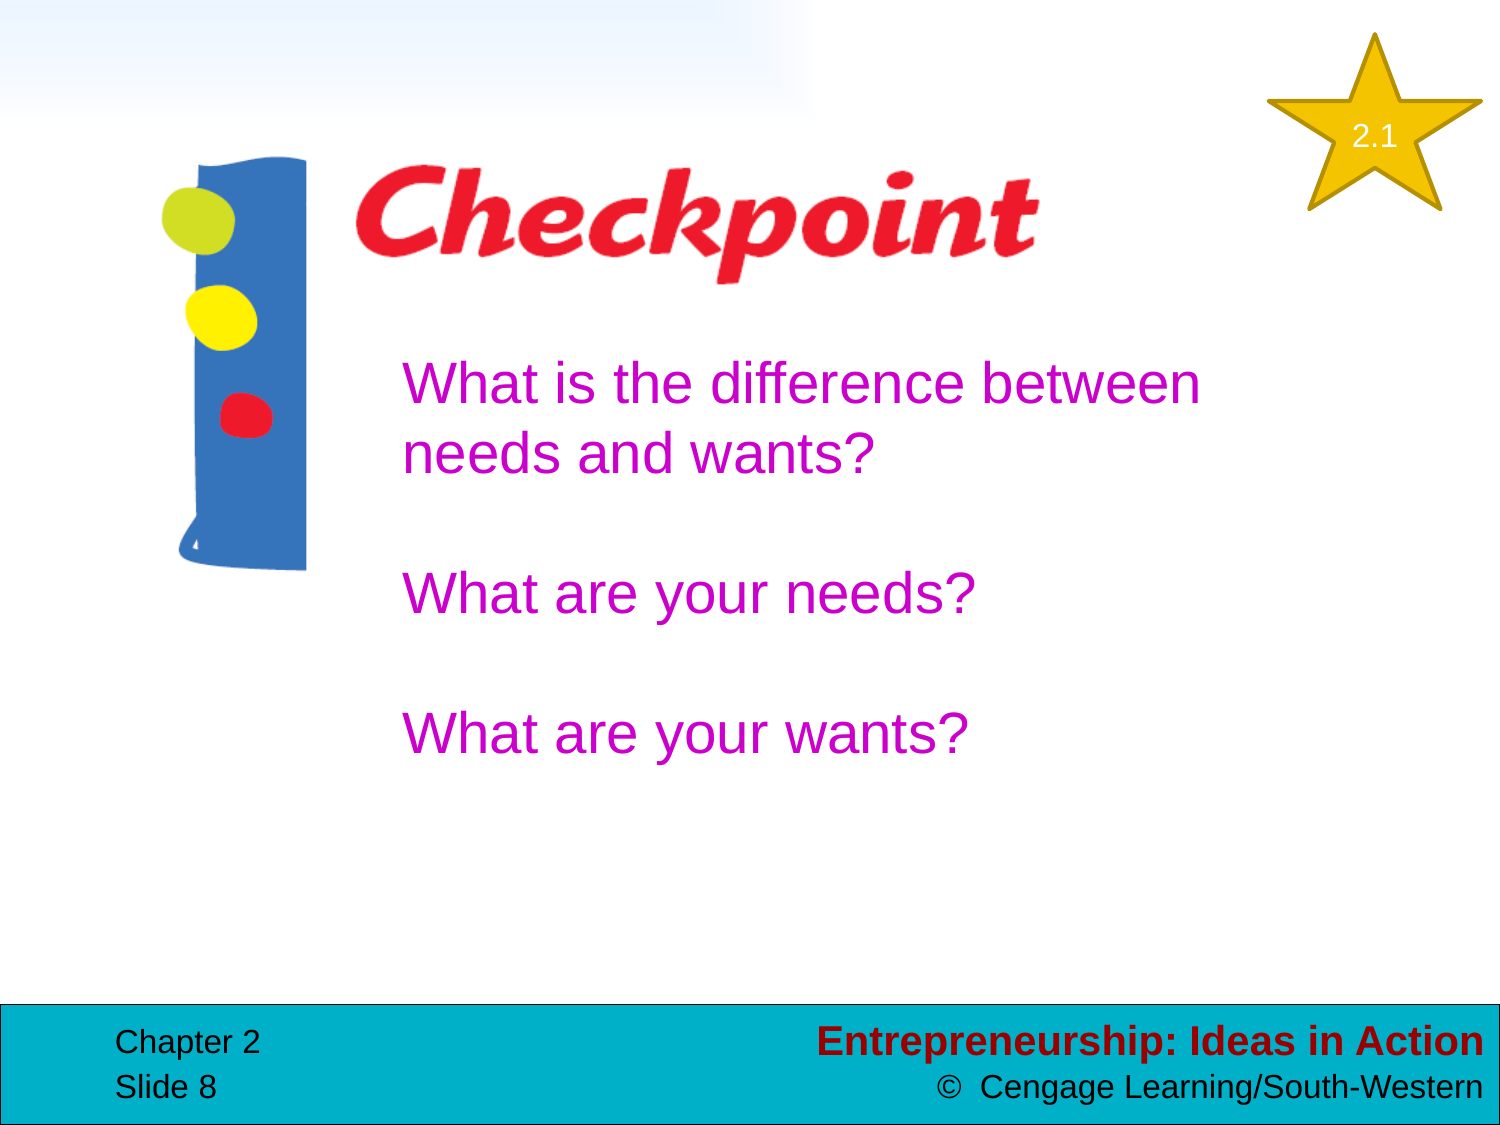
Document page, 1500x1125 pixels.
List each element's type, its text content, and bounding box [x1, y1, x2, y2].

picture [149, 137, 307, 588]
slide_number Slide 8 [99, 1037, 413, 1113]
footer Chapter 2 [99, 1012, 413, 1037]
picture [324, 149, 1063, 296]
text_box 2.1 [1266, 32, 1484, 211]
text_box What is the difference between needs and wants? What are your needs? What are your wants? [387, 337, 1350, 912]
